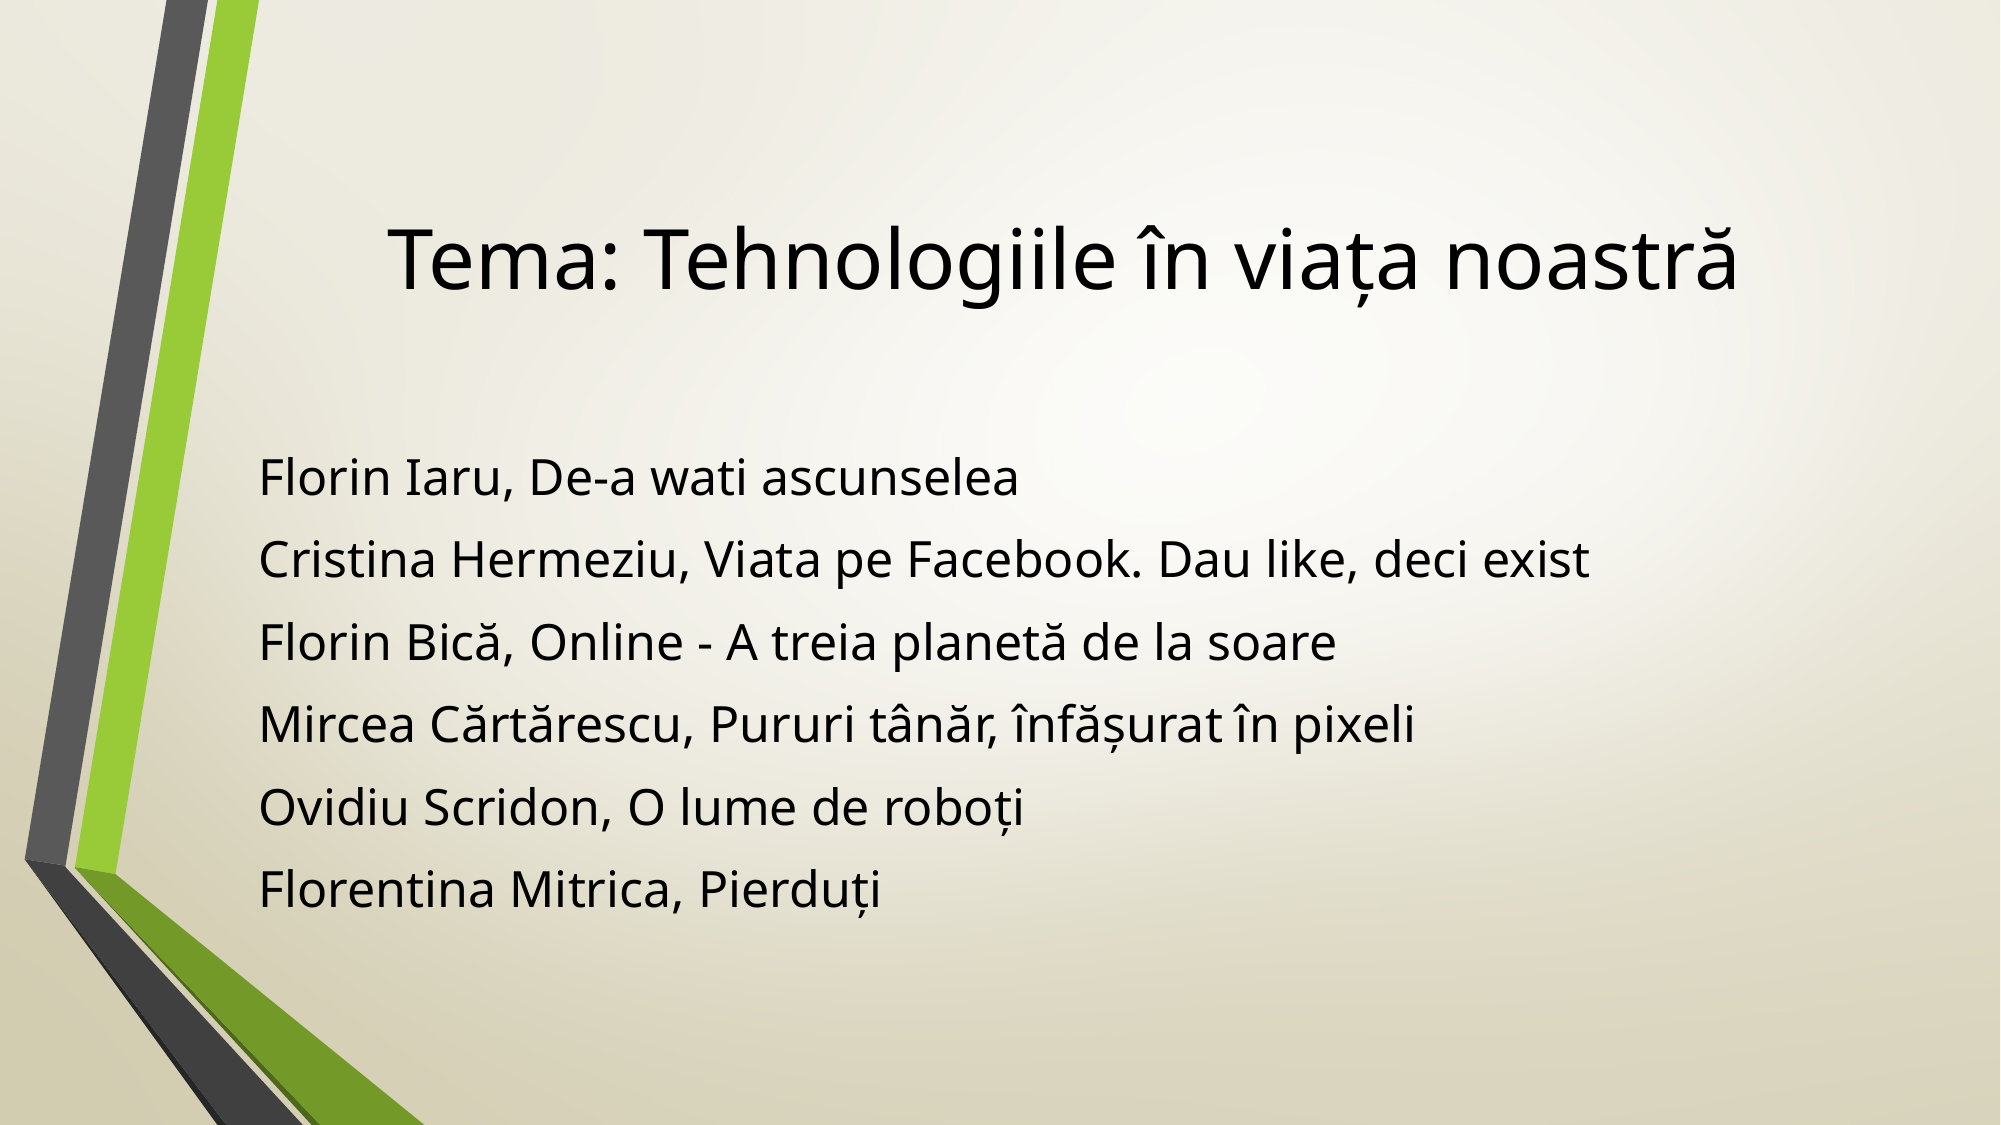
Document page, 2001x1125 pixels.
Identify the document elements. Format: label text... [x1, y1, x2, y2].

list Florin Iaru, De-a wati ascunselea Cristina Hermeziu, Viata pe Facebook. Dau like, deci exist Florin Bică, Online - A treia planetă de la soare Mircea Cărtărescu, Pururi tânăr, înfășurat în pixeli Ovidiu Scridon, O lume de roboți Florentina Mitrica, Pierduți [243, 437, 1887, 950]
title Tema: Tehnologiile în viața noastră [243, 112, 1887, 400]
